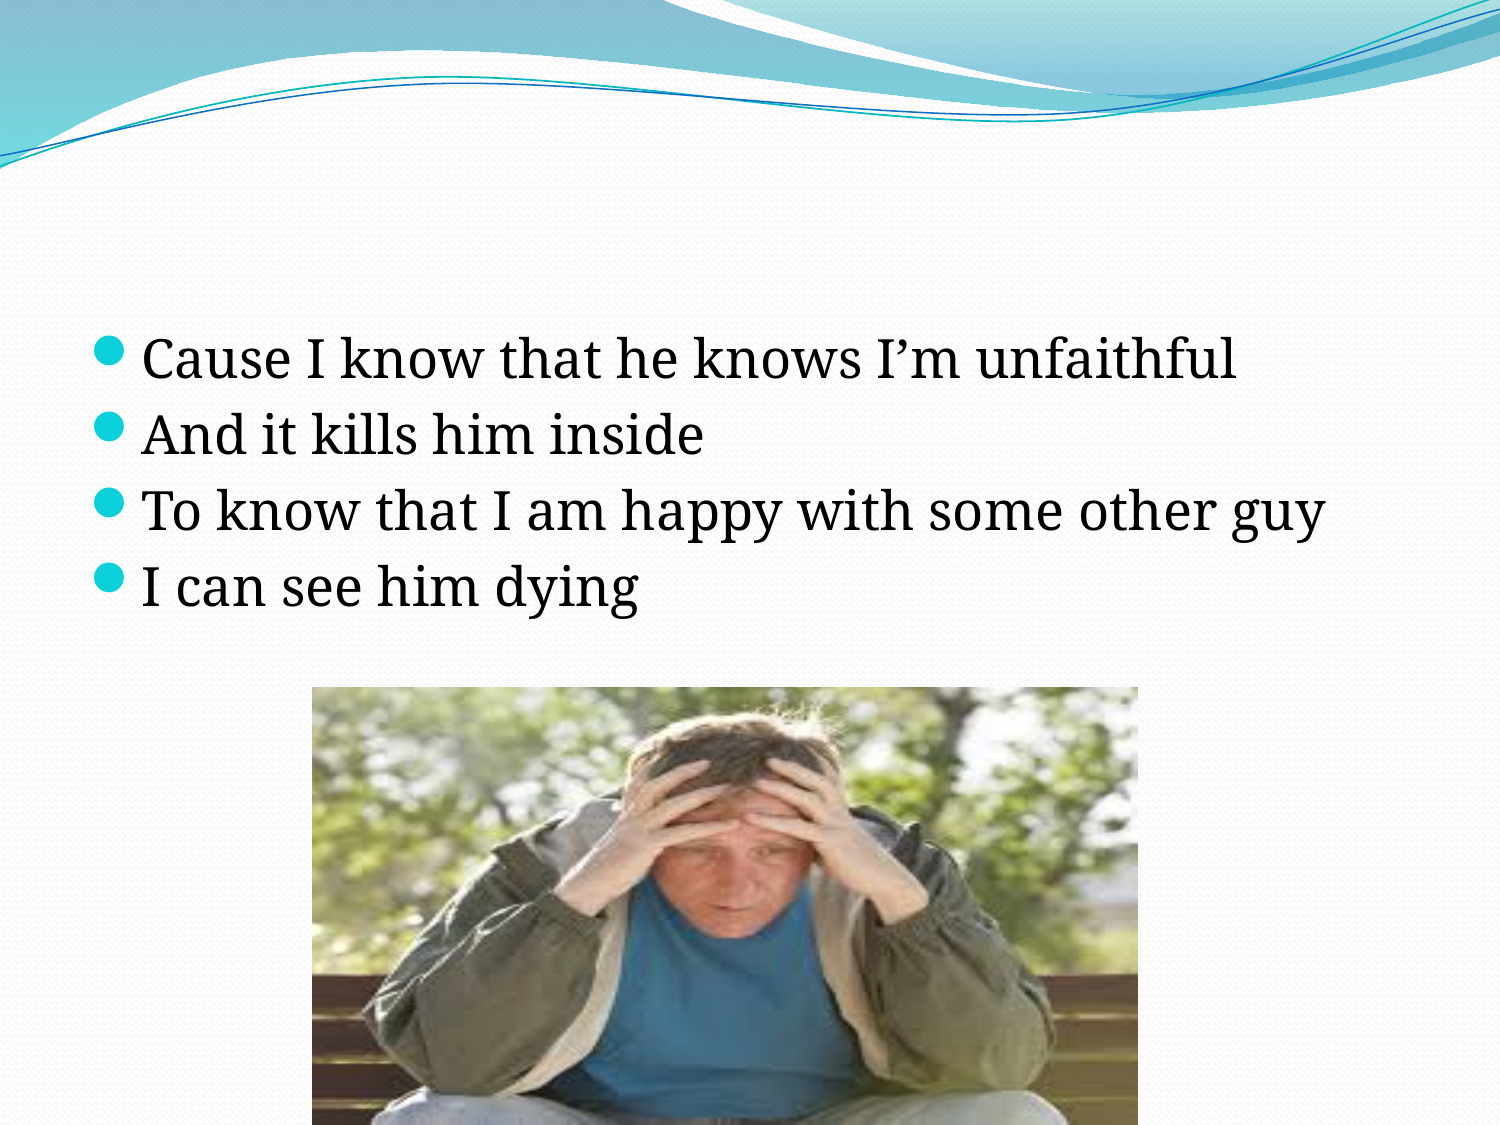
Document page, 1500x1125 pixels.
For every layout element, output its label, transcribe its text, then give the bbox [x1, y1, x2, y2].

picture [312, 687, 1138, 1125]
list Cause I know that he knows I’m unfaithful And it kills him inside To know that I am happy with some other guy I can see him dying [75, 317, 1425, 1038]
